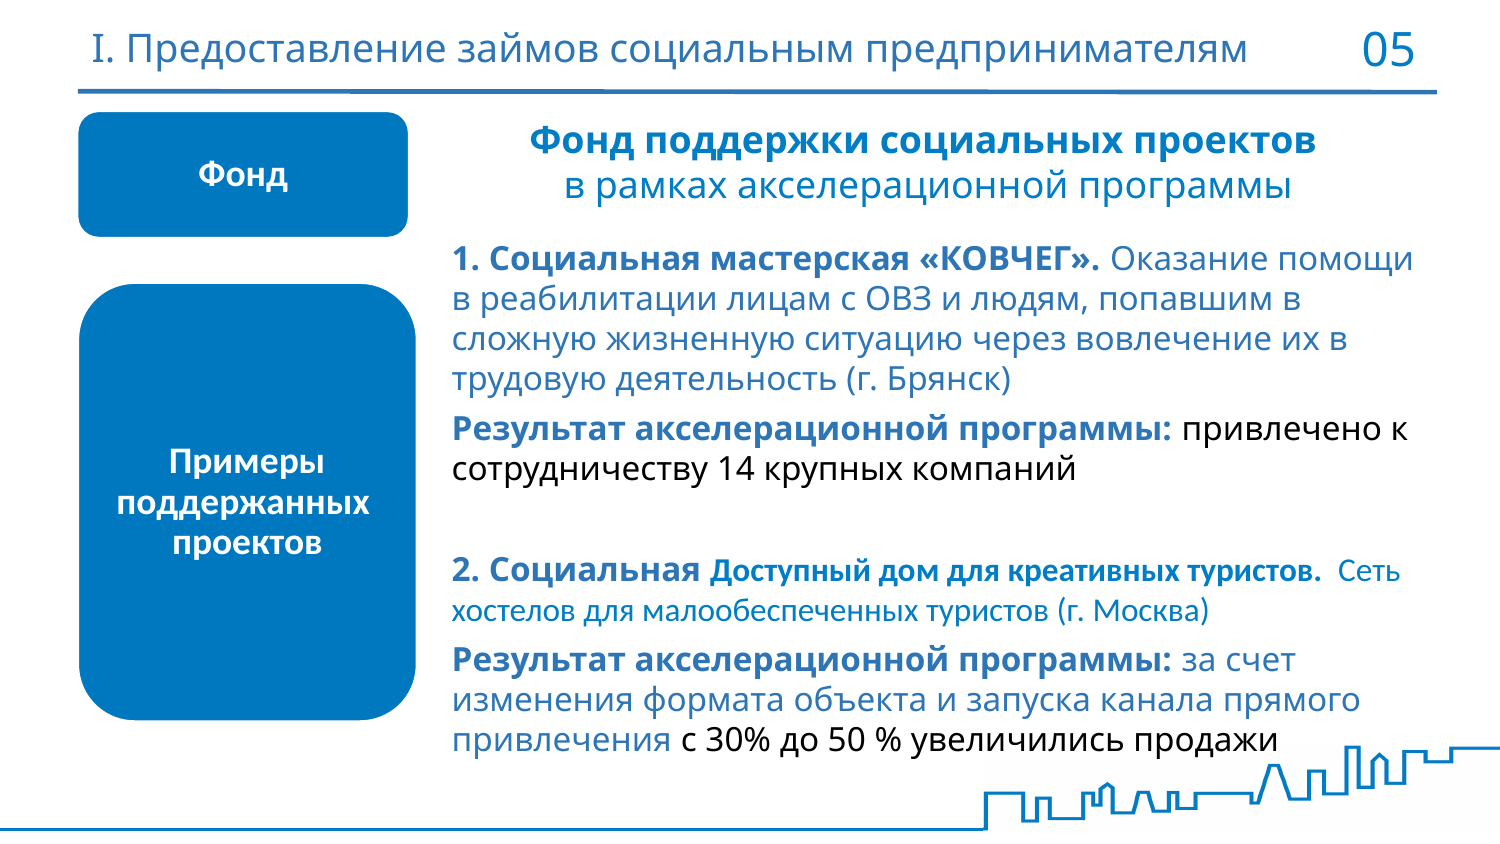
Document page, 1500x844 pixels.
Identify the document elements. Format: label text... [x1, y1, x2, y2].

list 05 [1340, 17, 1437, 85]
text_box 1. Социальная мастерская «КОВЧЕГ». Оказание помощи в реабилитации лицам с ОВЗ и людям, попавшим в сложную жизненную ситуацию через вовлечение их в трудовую деятельность (г. Брянск) Результат акселерационной программы: привлечено к сотрудничеству 14 крупных компаний 2. Социальная Доступный дом для креативных туристов. Сеть хостелов для малообеспеченных туристов (г. Москва) Результат акселерационной программы: за счет изменения формата объекта и запуска канала прямого привлечения с 30% до 50 % увеличились продажи [436, 229, 1437, 766]
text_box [77, 111, 409, 238]
text_box [65, 94, 1447, 174]
picture [983, 741, 1500, 833]
title I. Предоставление займов социальным предпринимателям [76, 16, 1373, 83]
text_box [78, 282, 417, 722]
text_box Фонд поддержки социальных проектов в рамках акселерационной программы [409, 173, 1439, 214]
